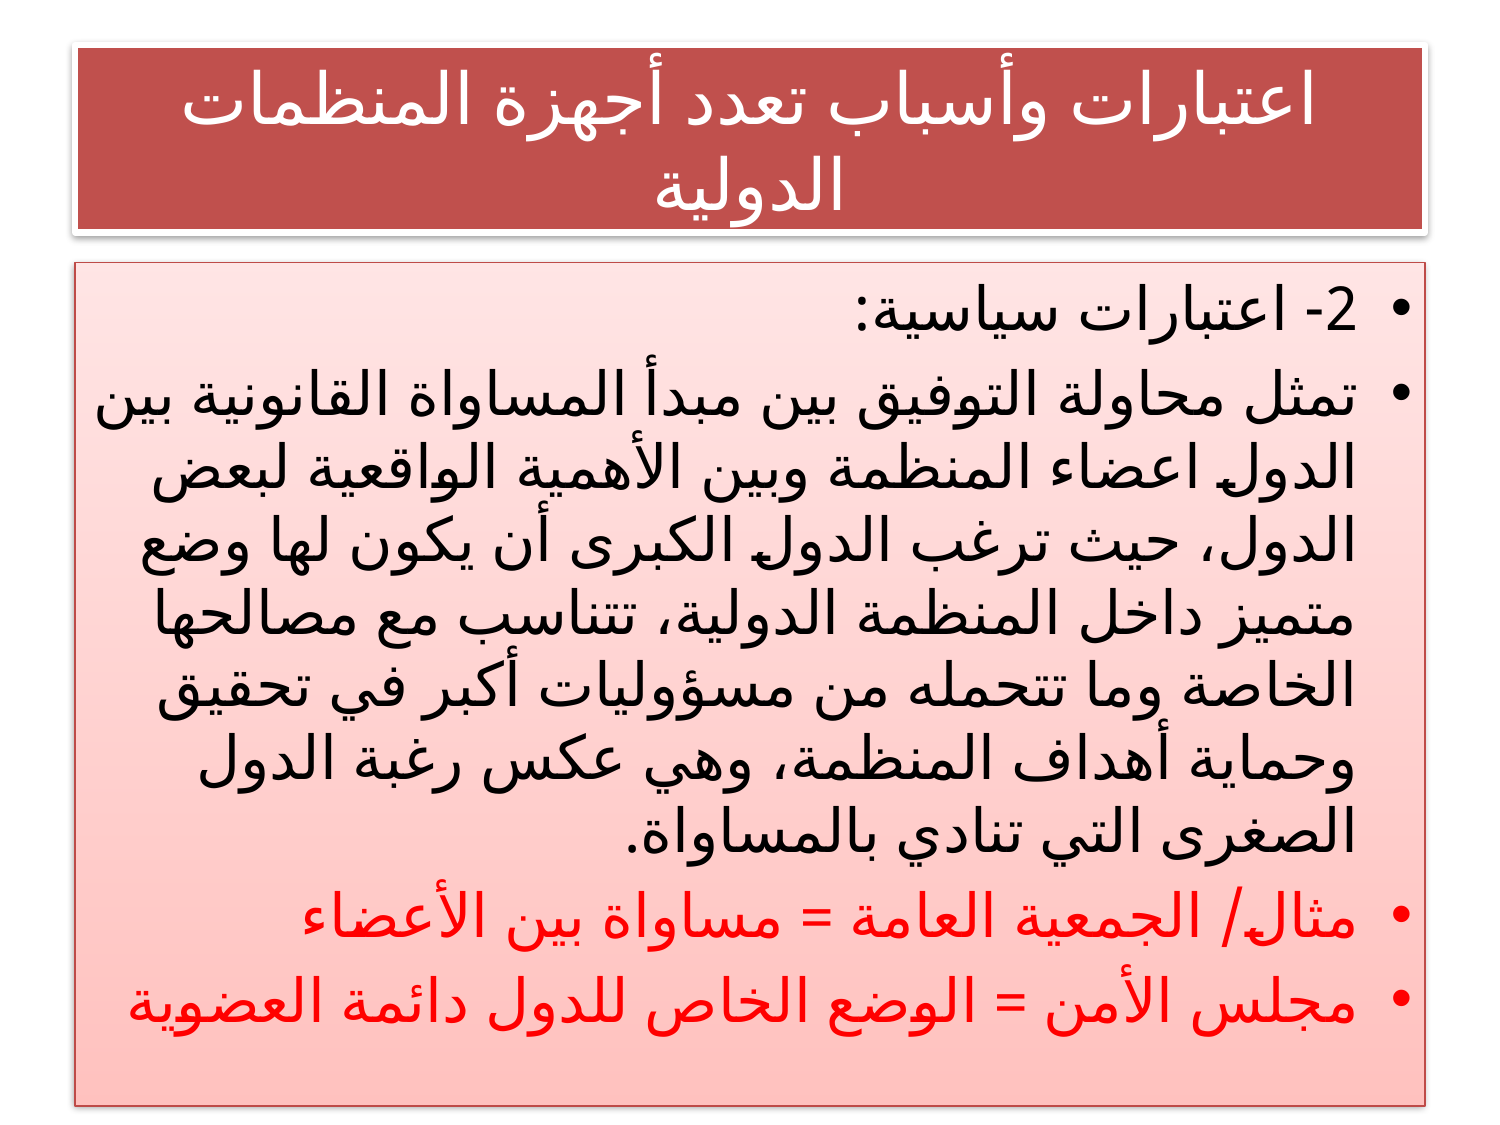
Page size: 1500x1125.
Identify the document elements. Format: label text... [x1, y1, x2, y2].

list 2- اعتبارات سياسية: تمثل محاولة التوفيق بين مبدأ المساواة القانونية بين الدول اعضاء المنظمة وبين الأهمية الواقعية لبعض الدول، حيث ترغب الدول الكبرى أن يكون لها وضع متميز داخل المنظمة الدولية، تتناسب مع مصالحها الخاصة وما تتحمله من مسؤوليات أكبر في تحقيق وحماية أهداف المنظمة، وهي عكس رغبة الدول الصغرى التي تنادي بالمساواة. مثال/ الجمعية العامة = مساواة بين الأعضاء مجلس الأمن = الوضع الخاص للدول دائمة العضوية [74, 262, 1426, 1107]
title اعتبارات وأسباب تعدد أجهزة المنظمات الدولية [72, 42, 1428, 236]
